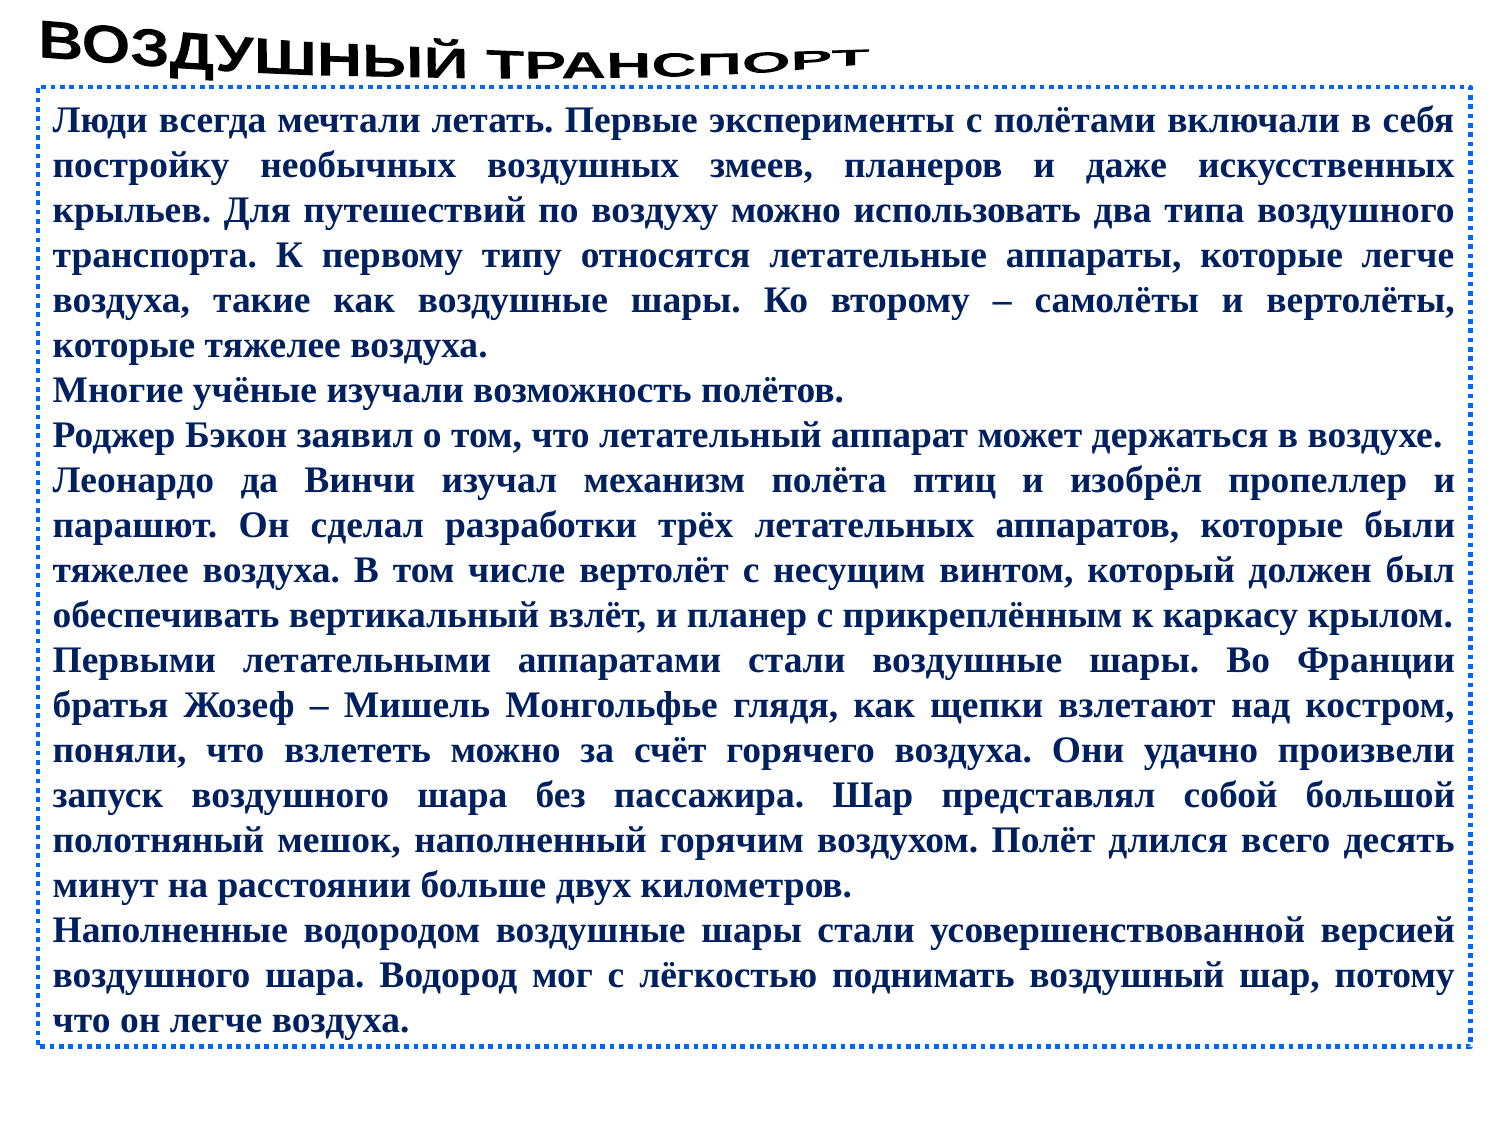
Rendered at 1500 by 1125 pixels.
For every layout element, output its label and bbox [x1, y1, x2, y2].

text_box [37, 8, 1471, 1057]
